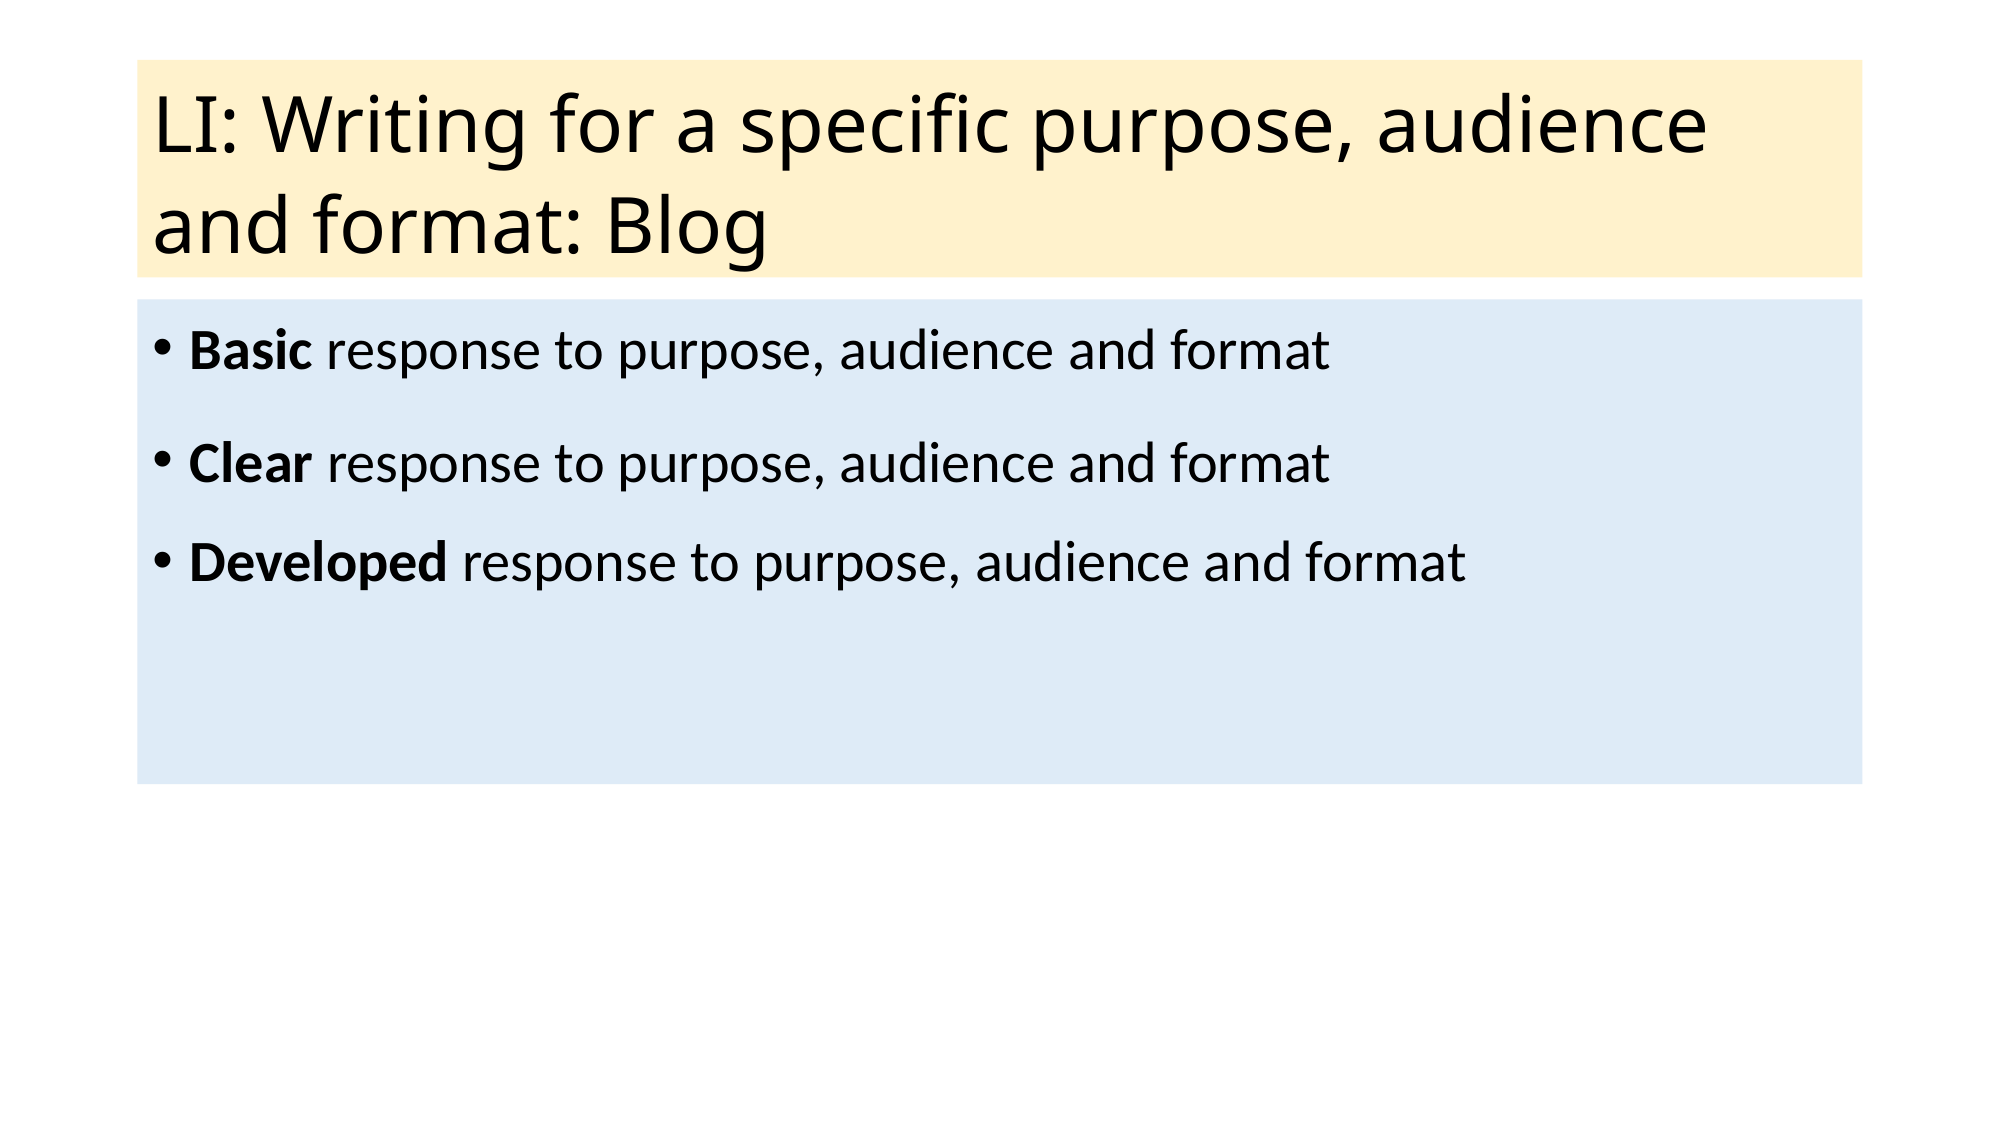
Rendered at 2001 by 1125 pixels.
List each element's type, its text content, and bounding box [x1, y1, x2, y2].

title LI: Writing for a specific purpose, audience and format: Blog [137, 59, 1863, 278]
list Basic response to purpose, audience and format Clear response to purpose, audience and format Developed response to purpose, audience and format [137, 299, 1863, 785]
